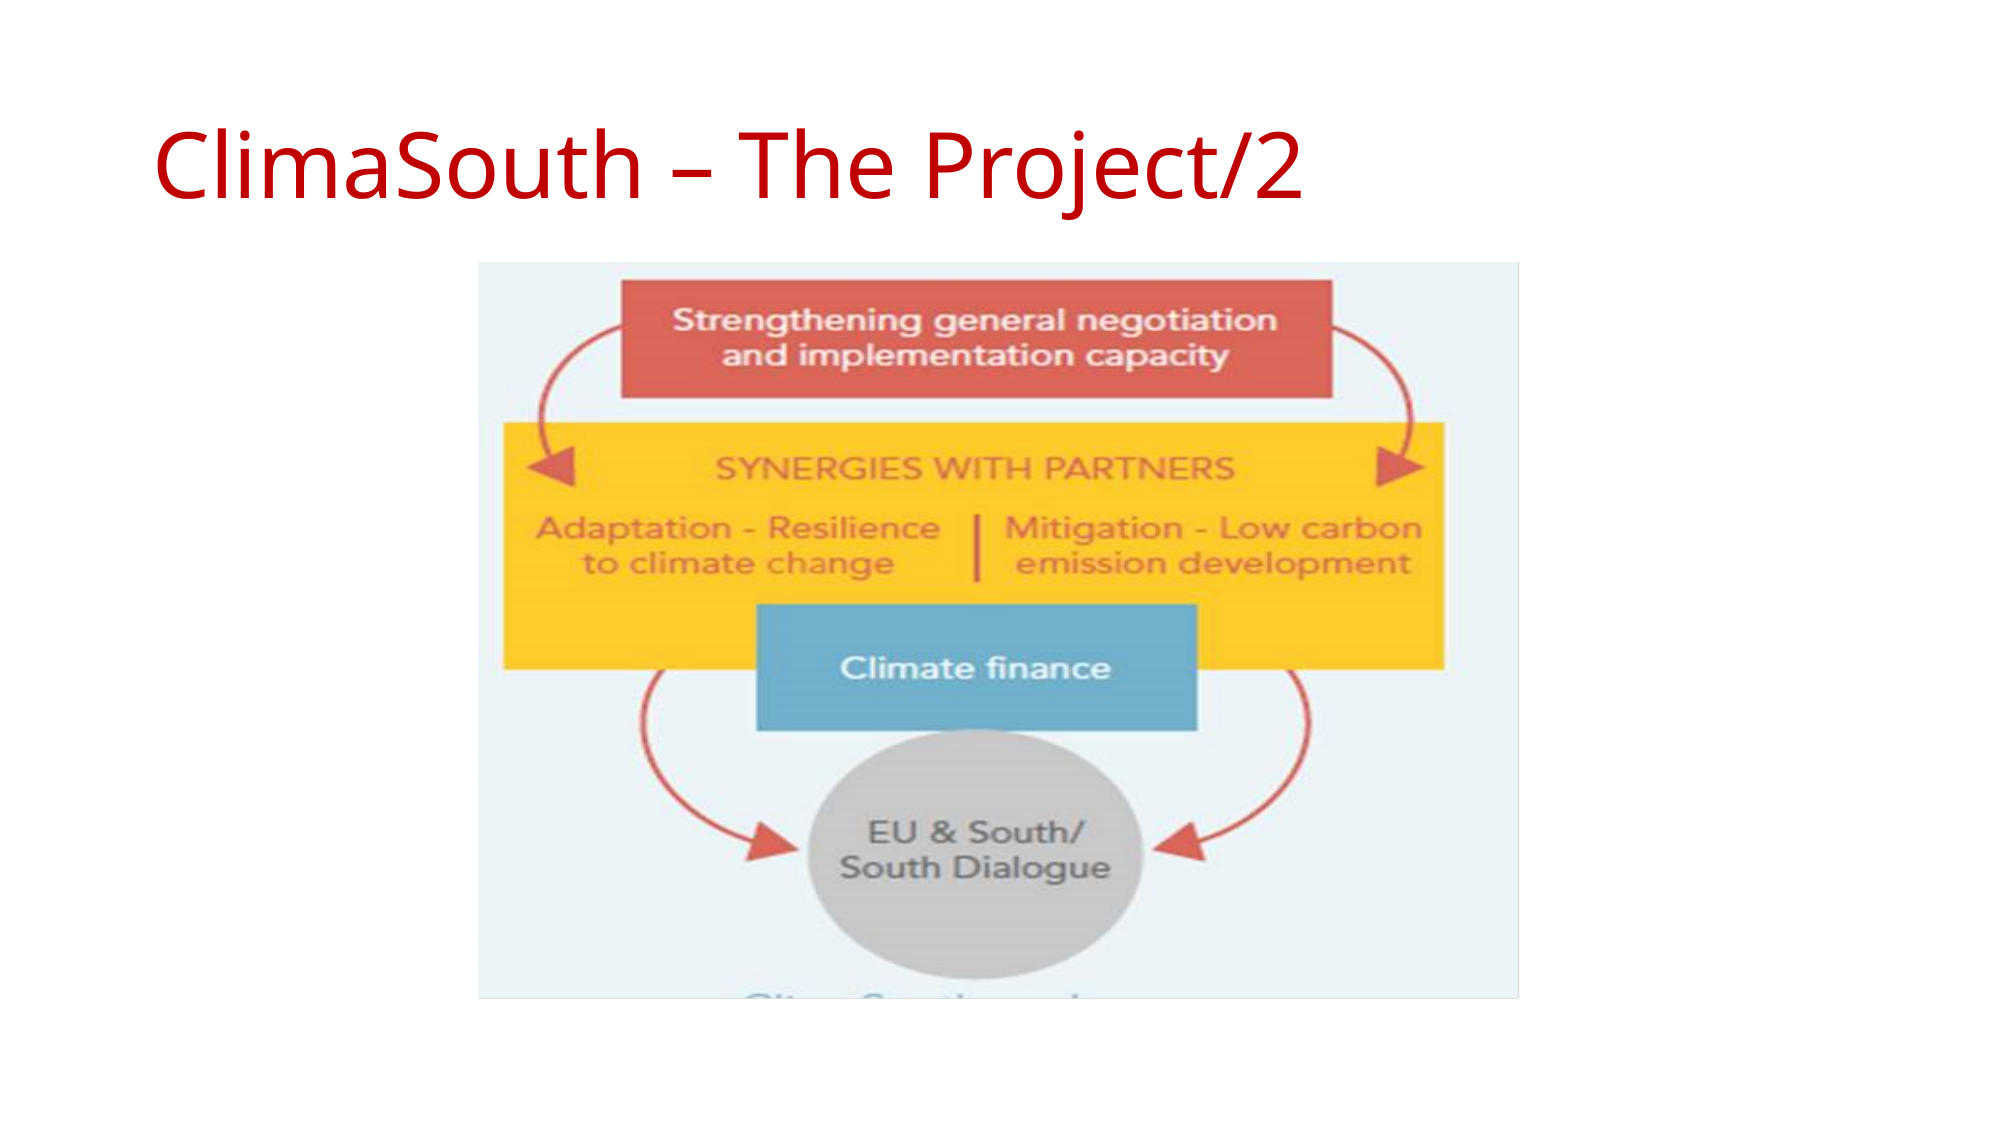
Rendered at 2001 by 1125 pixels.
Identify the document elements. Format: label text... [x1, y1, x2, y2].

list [478, 262, 1521, 1000]
title ClimaSouth – The Project/2 [137, 59, 1863, 278]
